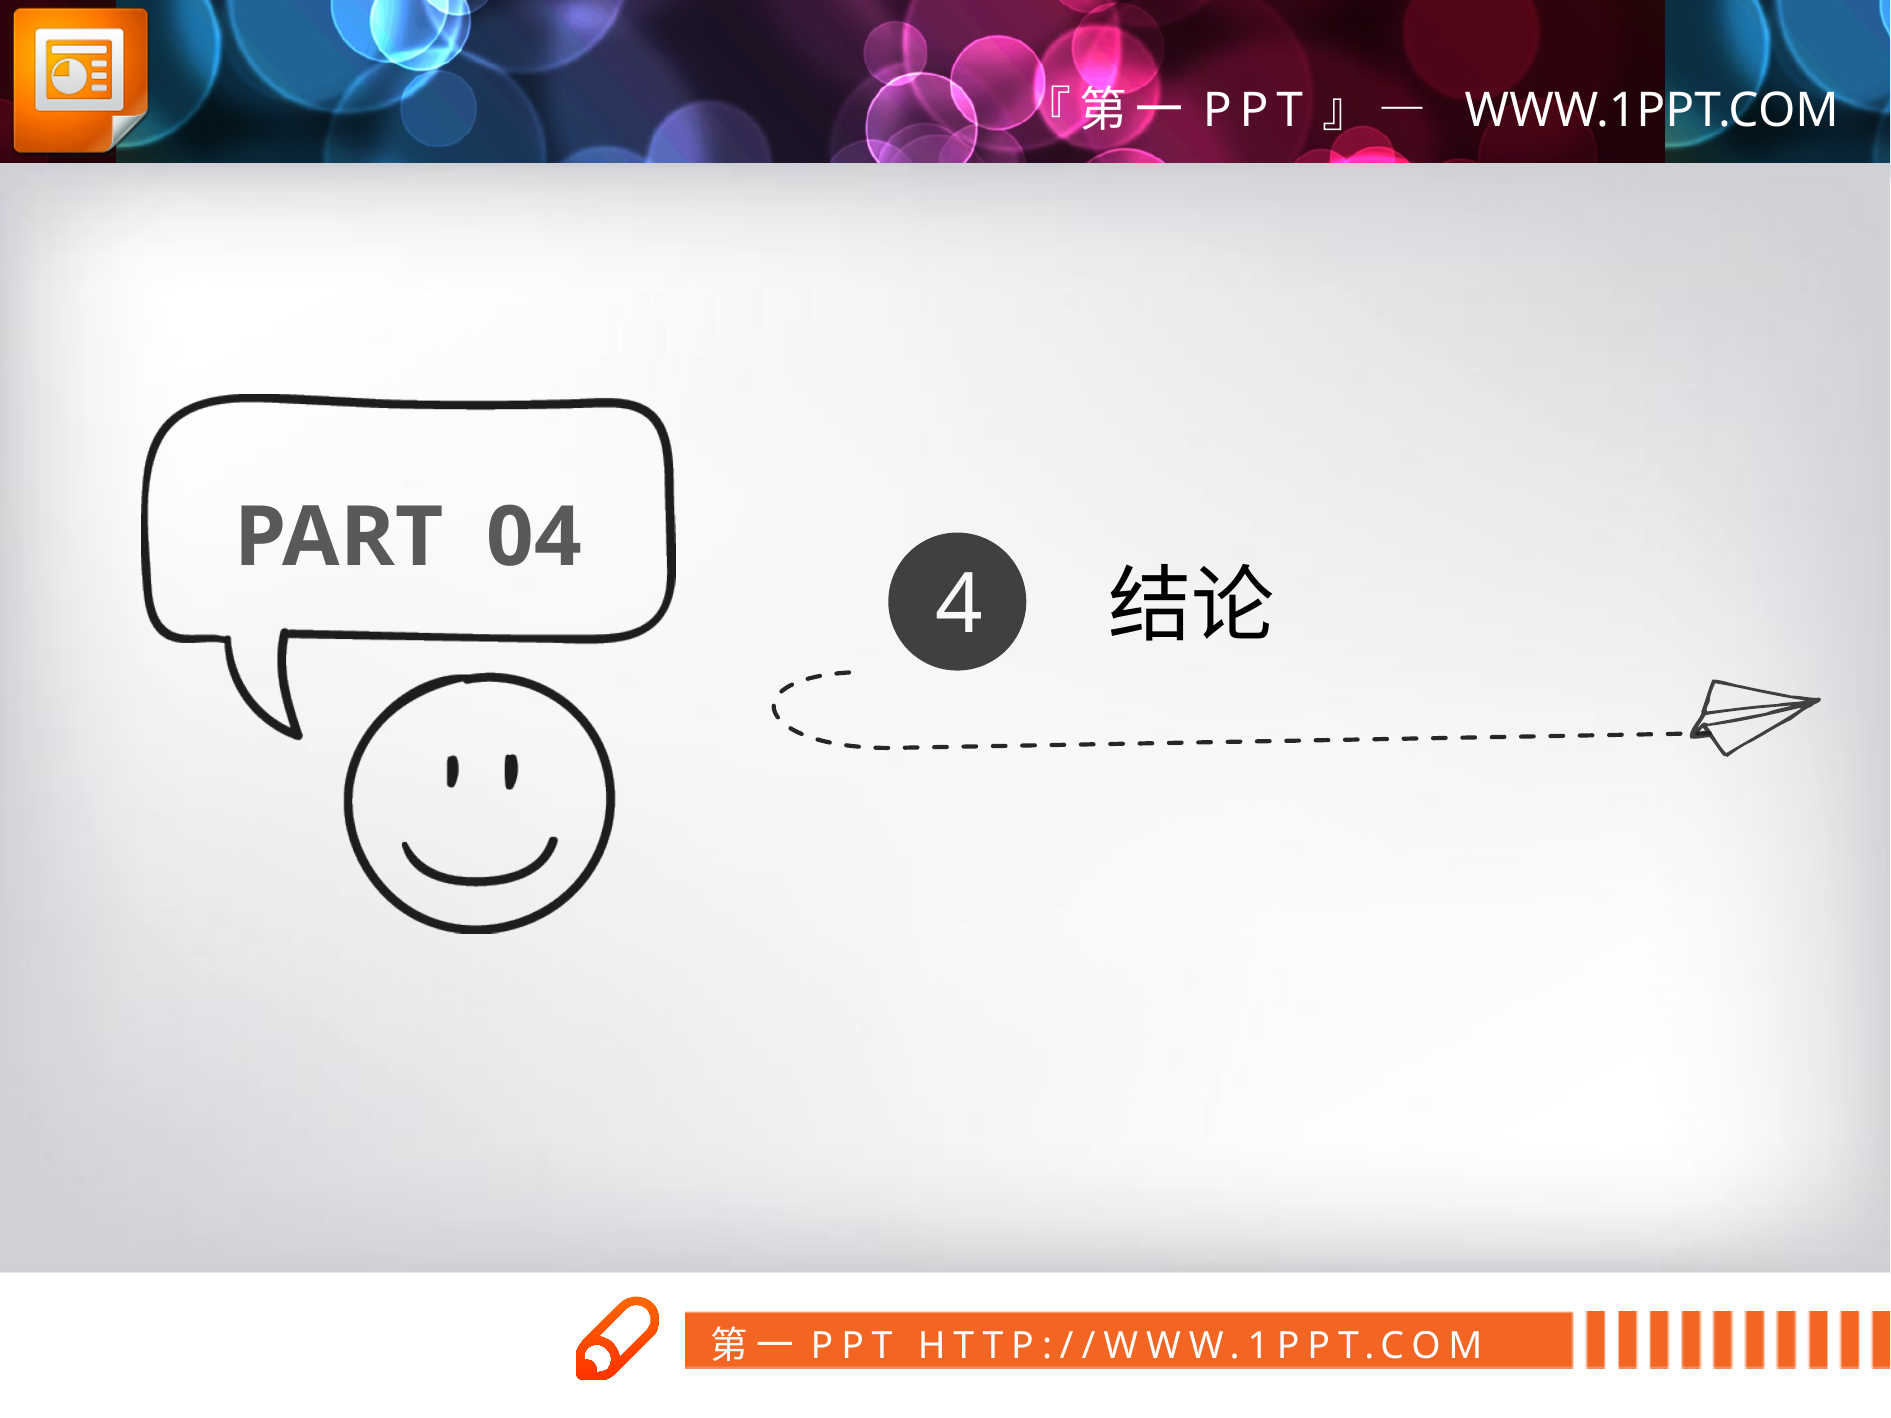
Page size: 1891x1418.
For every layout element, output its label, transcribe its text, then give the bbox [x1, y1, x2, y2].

text_box [773, 672, 1719, 748]
text_box [1689, 679, 1822, 757]
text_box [888, 532, 1027, 671]
text_box 结论 [1093, 543, 1640, 659]
picture [0, 0, 1891, 1275]
picture [685, 1311, 1891, 1369]
